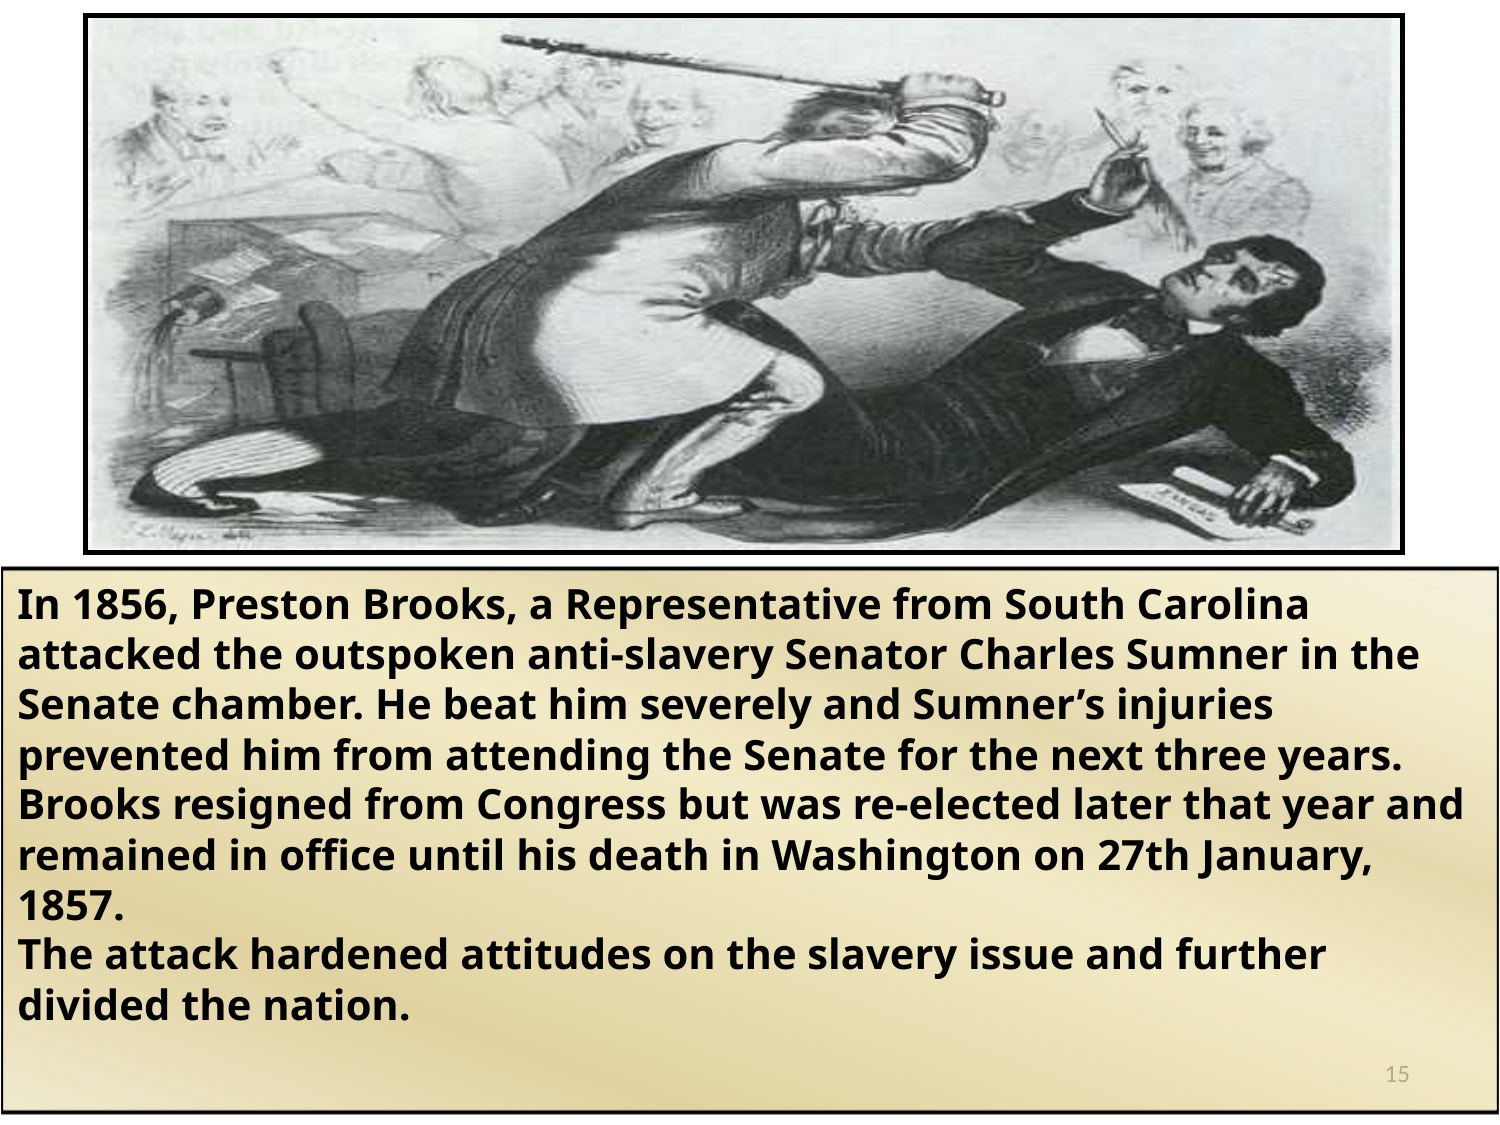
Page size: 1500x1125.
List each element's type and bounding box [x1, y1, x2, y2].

picture [87, 17, 1401, 551]
text_box [0, 565, 1500, 1117]
